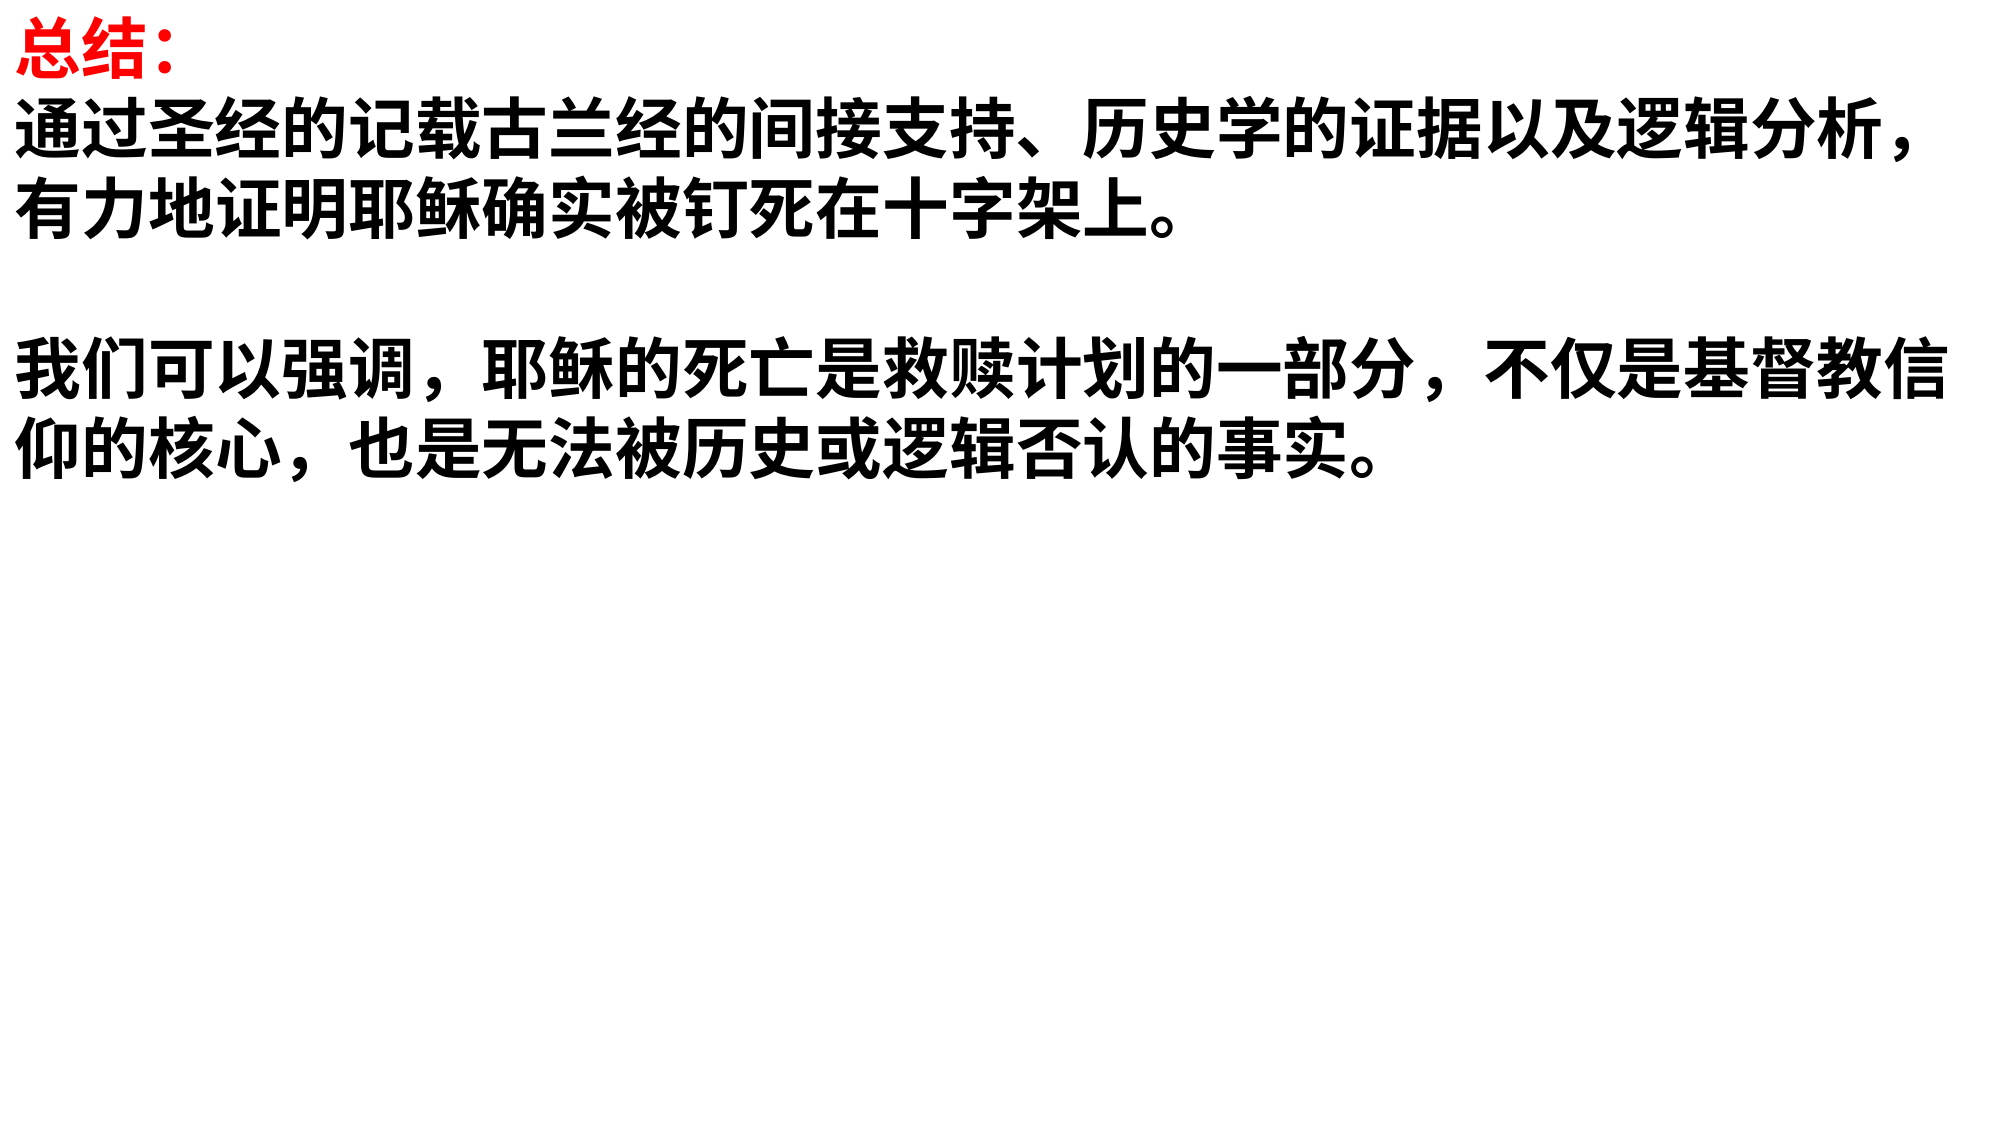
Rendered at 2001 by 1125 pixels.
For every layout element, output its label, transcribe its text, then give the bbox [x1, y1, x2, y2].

text_box 总结： 通过圣经的记载古兰经的间接支持、历史学的证据以及逻辑分析，有力地证明耶稣确实被钉死在十字架上。 我们可以强调，耶稣的死亡是救赎计划的一部分，不仅是基督教信仰的核心，也是无法被历史或逻辑否认的事实。 [0, 0, 2000, 495]
